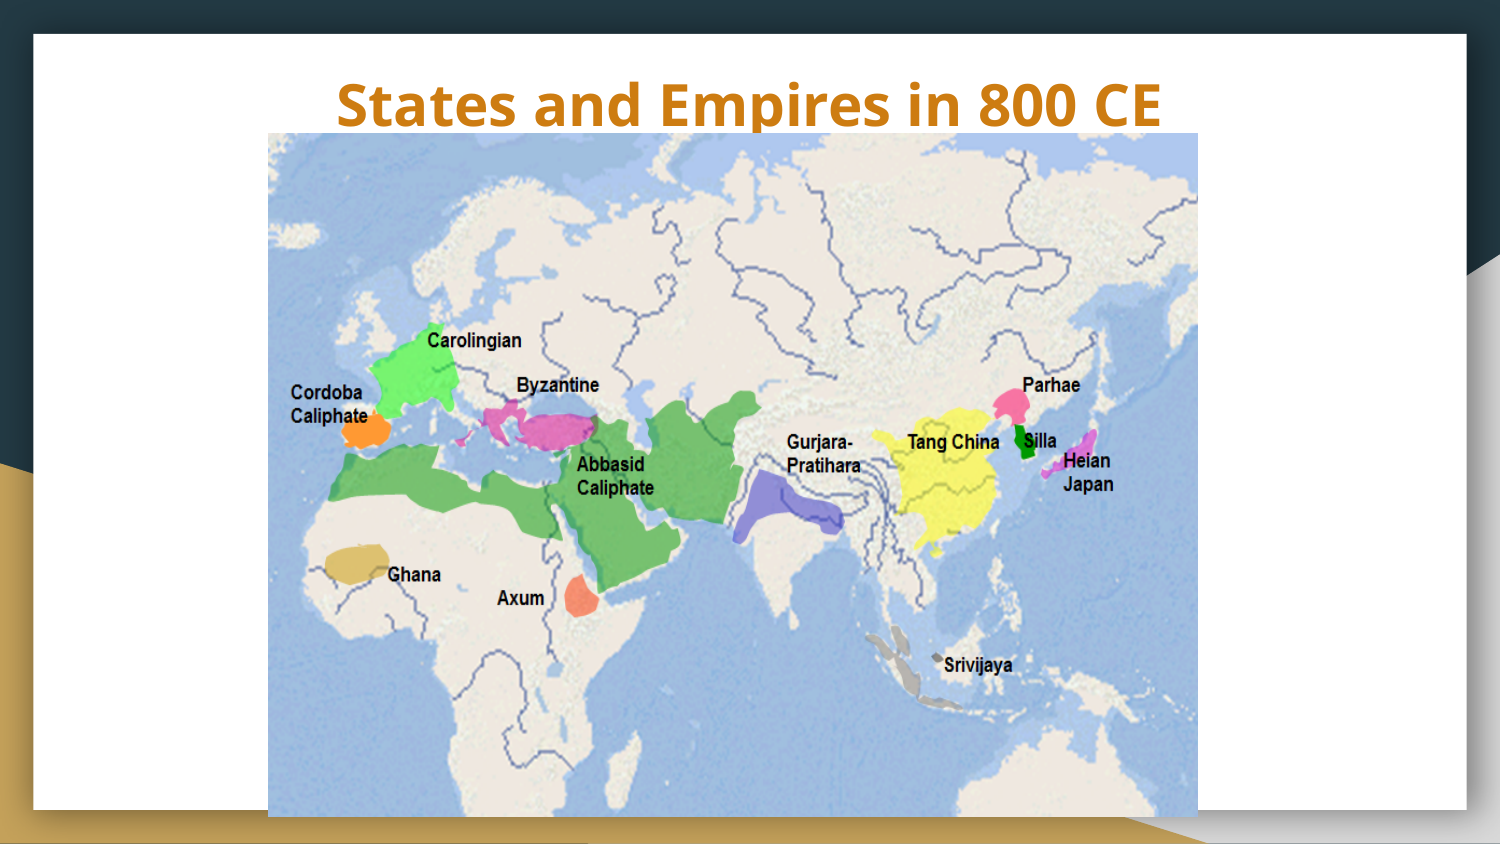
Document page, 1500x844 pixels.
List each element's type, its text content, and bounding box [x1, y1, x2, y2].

picture [267, 132, 1198, 817]
title States and Empires in 800 CE [134, 43, 1366, 153]
